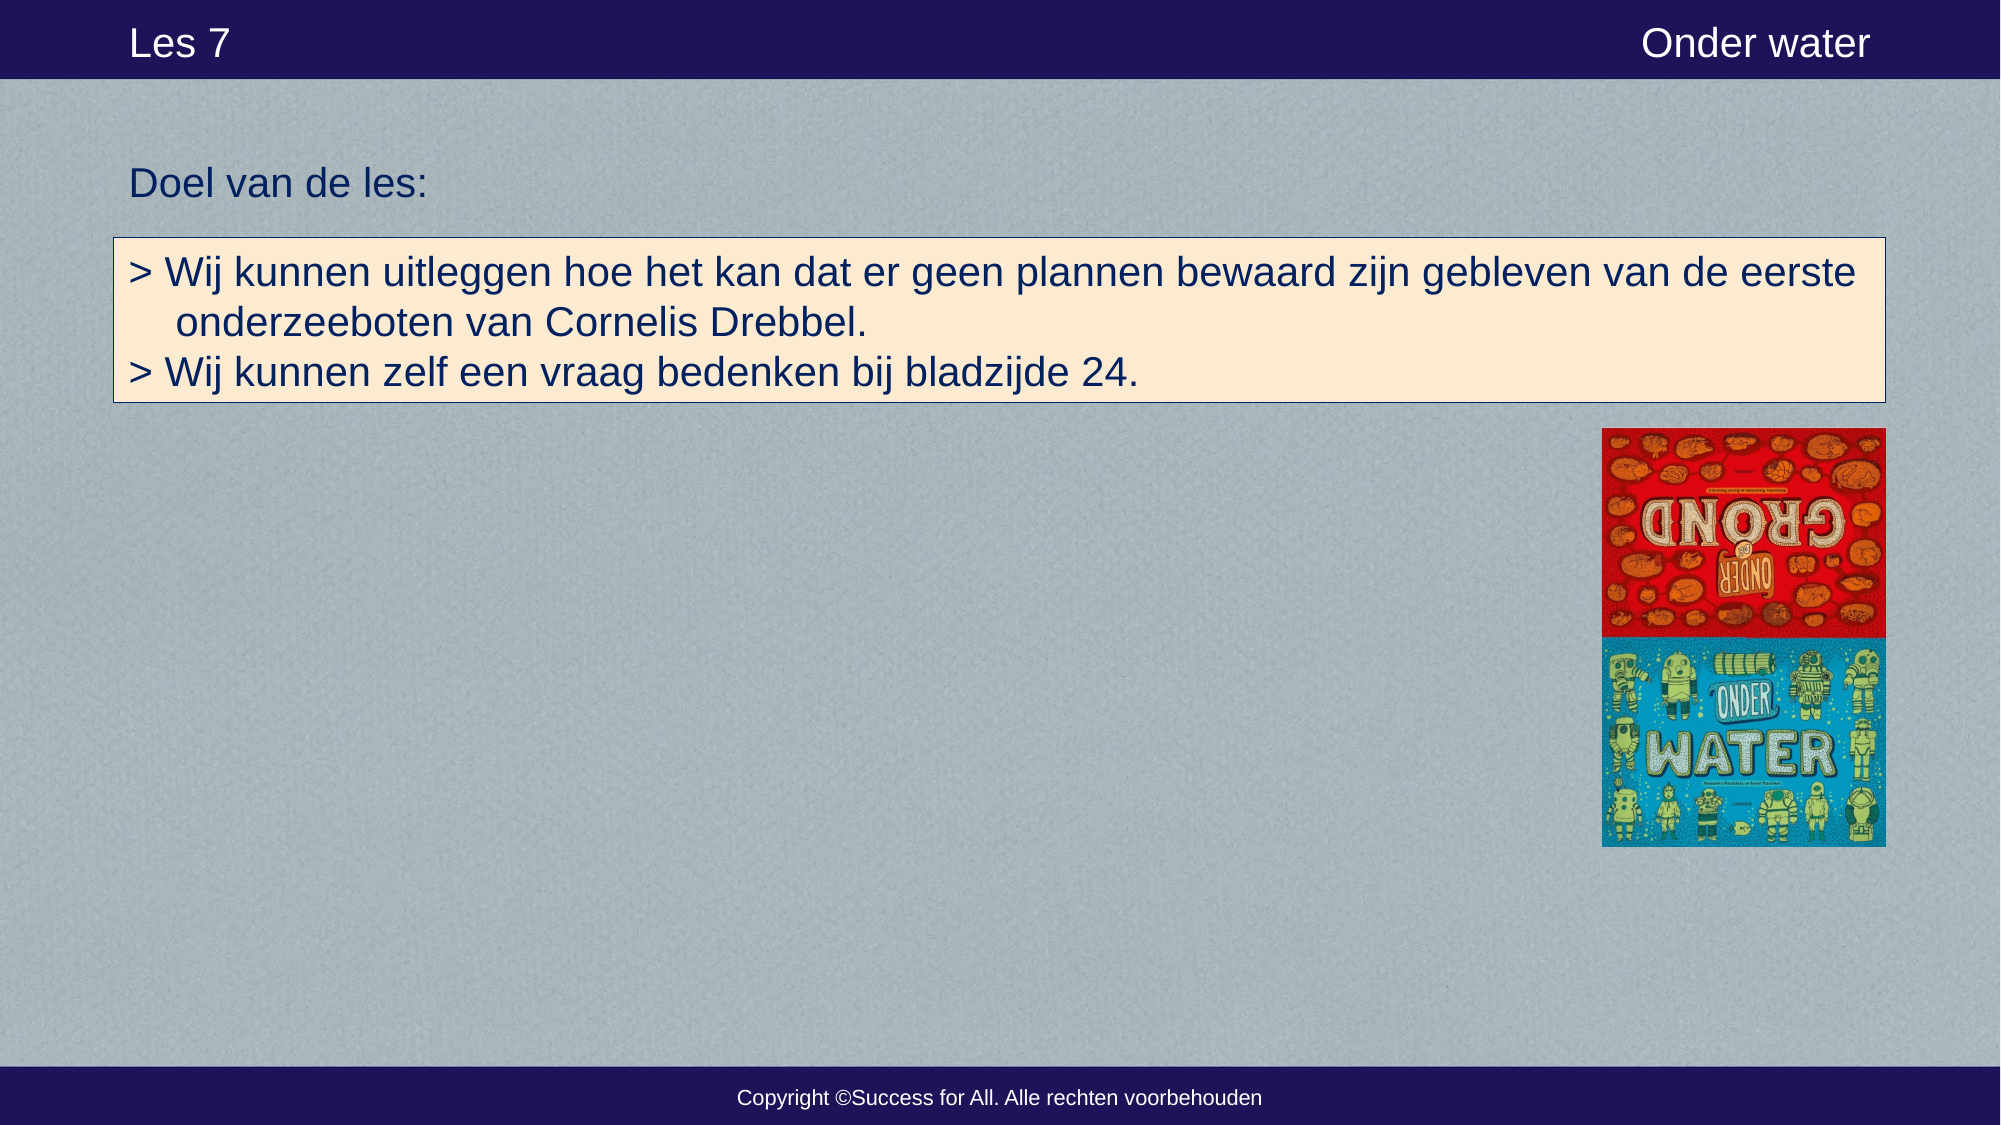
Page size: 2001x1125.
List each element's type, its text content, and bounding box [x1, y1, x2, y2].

text_box Les 7 [114, 8, 354, 73]
text_box Doel van de les: [113, 148, 1635, 214]
text_box Copyright ©Success for All. Alle rechten voorbehouden [0, 1076, 2000, 1125]
text_box Onder water [999, 8, 1886, 73]
text_box > Wij kunnen uitleggen hoe het kan dat er geen plannen bewaard zijn gebleven van de eerste onderzeeboten van Cornelis Drebbel. > Wij kunnen zelf een vraag bedenken bij bladzijde 24. [113, 237, 1886, 403]
picture [0, 0, 2001, 1125]
